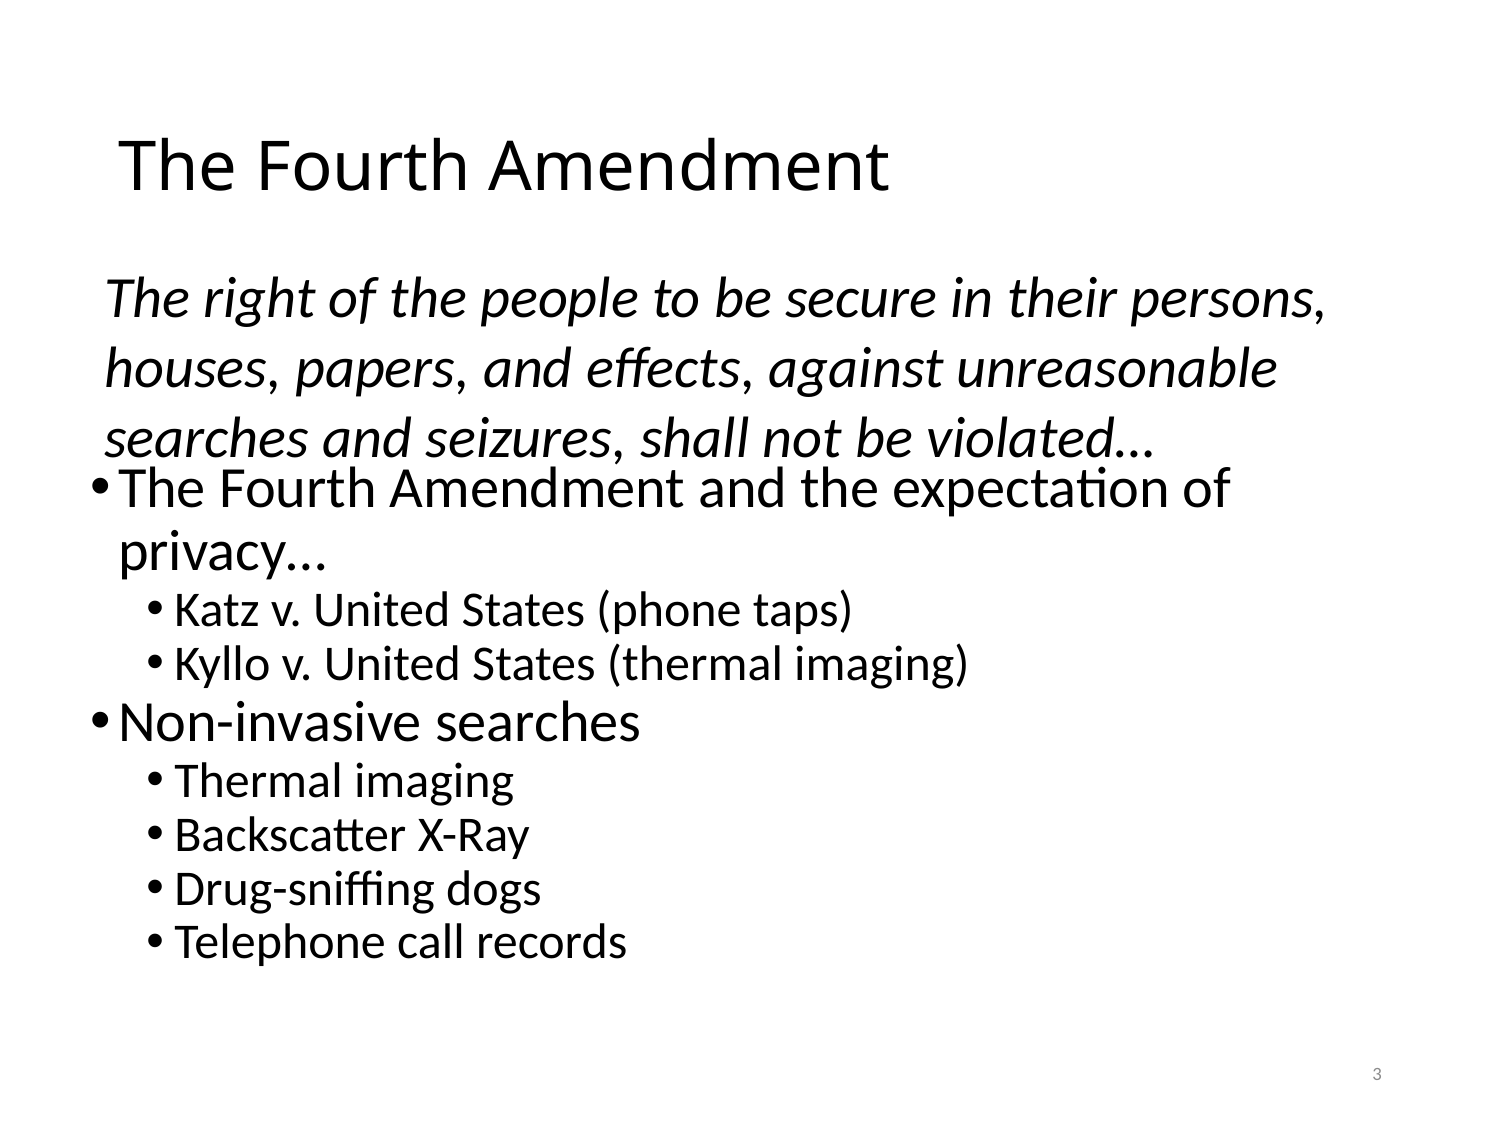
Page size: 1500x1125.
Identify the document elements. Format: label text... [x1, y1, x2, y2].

list The Fourth Amendment and the expectation of privacy… Katz v. United States (phone taps) Kyllo v. United States (thermal imaging) Non-invasive searches Thermal imaging Backscatter X-Ray Drug-sniffing dogs Telephone call records [75, 450, 1382, 1125]
title The Fourth Amendment [103, 59, 1397, 249]
text_box The right of the people to be secure in their persons, houses, papers, and effects, against unreasonable searches and seizures, shall not be violated… [85, 249, 1479, 479]
slide_number 3 [1059, 1042, 1397, 1103]
